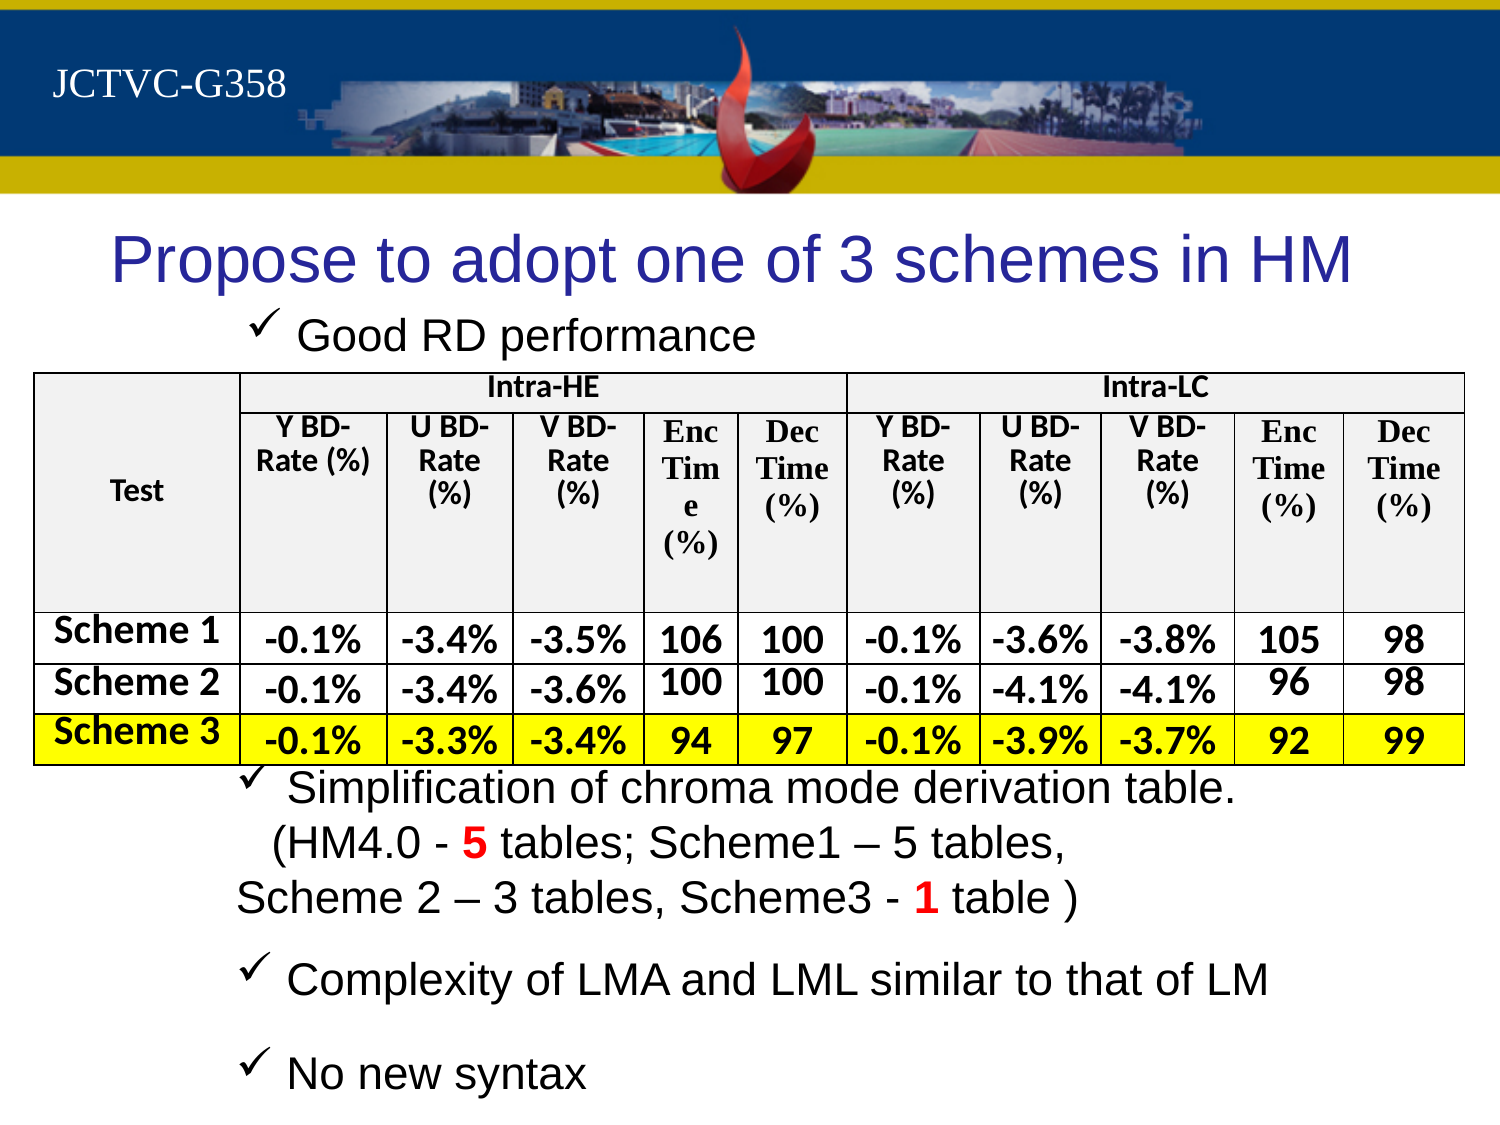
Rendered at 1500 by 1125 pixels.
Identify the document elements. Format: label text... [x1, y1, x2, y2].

table_cell -4.1% [1102, 665, 1234, 713]
table_cell 92 [1235, 715, 1343, 764]
table_header Intra-LC [848, 374, 1464, 412]
table_cell Scheme 2 [35, 665, 239, 713]
table_cell -0.1% [848, 715, 979, 764]
table_cell U BD-Rate (%) [981, 414, 1100, 612]
table_cell -3.3% [388, 715, 512, 764]
text_box Complexity of LMA and LML similar to that of LM No new syntax [221, 941, 1323, 1107]
table_cell V BD-Rate (%) [1102, 414, 1234, 612]
table_cell -3.6% [514, 665, 643, 713]
table_header Intra-HE [241, 374, 846, 412]
table_cell -3.4% [388, 665, 512, 713]
table_cell 106 [645, 613, 737, 663]
table_cell 100 [739, 665, 846, 713]
table_cell 105 [1235, 613, 1343, 663]
table_cell Y BD-Rate (%) [241, 414, 386, 612]
title JCTVC-G358 [37, 0, 1476, 163]
table_cell -0.1% [241, 613, 386, 663]
table_cell -3.4% [388, 613, 512, 663]
table_cell V BD-Rate (%) [514, 414, 643, 612]
table_cell -0.1% [848, 665, 979, 713]
table_cell -3.5% [514, 613, 643, 663]
table_cell Dec Time (%) [739, 414, 846, 612]
table_cell 98 [1344, 613, 1464, 663]
table_cell 96 [1235, 665, 1343, 713]
table_cell -4.1% [981, 665, 1100, 713]
table_cell 94 [645, 715, 737, 764]
text_box Good RD performance [230, 297, 1291, 368]
table_cell 98 [1344, 665, 1464, 713]
table_header Test [35, 374, 239, 612]
table_cell 99 [1344, 715, 1464, 764]
text_box Simplification of chroma mode derivation table. (HM4.0 - 5 tables; Scheme1 – 5 tables, Scheme 2 – 3 tables, Scheme3 - 1 table ) [221, 766, 1281, 941]
table_cell -0.1% [848, 613, 979, 663]
text_box Propose to adopt one of 3 schemes in HM [0, 208, 1465, 304]
table_cell 97 [739, 715, 846, 764]
table_cell -3.9% [981, 715, 1100, 764]
table_cell -3.6% [981, 613, 1100, 663]
table_cell Enc Time (%) [1235, 414, 1343, 612]
table_cell -0.1% [241, 715, 386, 764]
table_cell Dec Time (%) [1344, 414, 1464, 612]
picture [0, 0, 1500, 1125]
table_cell Enc Time (%) [645, 414, 737, 612]
table_cell Scheme 1 [35, 613, 239, 663]
table_cell U BD-Rate (%) [388, 414, 512, 612]
table_cell Y BD-Rate (%) [848, 414, 979, 612]
table_cell -3.4% [514, 715, 643, 764]
table_cell -0.1% [241, 665, 386, 713]
table_cell 100 [739, 613, 846, 663]
table_cell 100 [645, 665, 737, 713]
table_cell Scheme 3 [35, 715, 239, 764]
table_cell -3.8% [1102, 613, 1234, 663]
table_cell -3.7% [1102, 715, 1234, 764]
